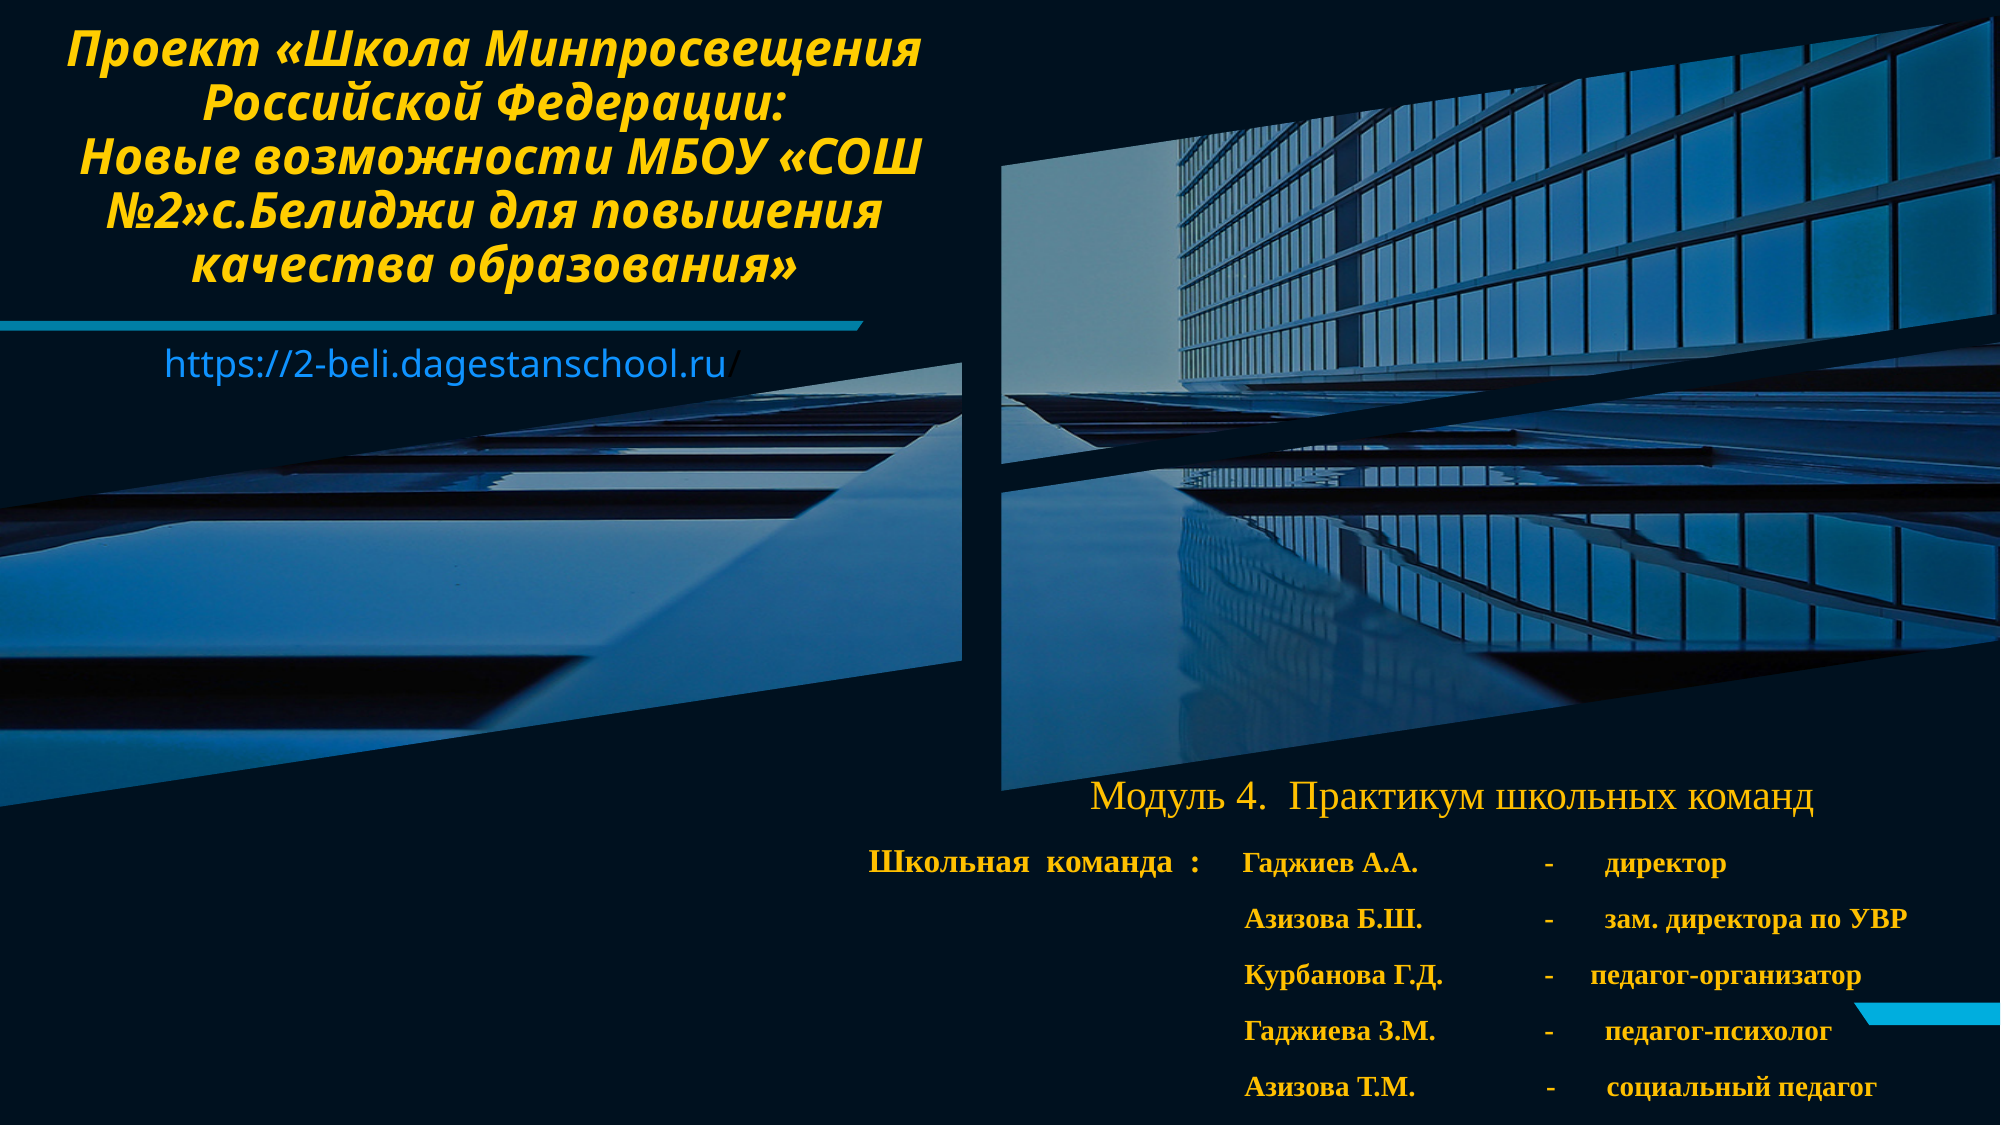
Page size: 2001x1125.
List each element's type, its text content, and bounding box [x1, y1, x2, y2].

picture [138, 741, 151, 746]
text_box Модуль 4. Практикум школьных команд Школьная команда : Гаджиев А.А. - директор Азизова Б.Ш. - зам. директора по УВР Курбанова Г.Д. - педагог-организатор Гаджиева З.М. - педагог-психолог Азизова Т.М. - социальный педагог [779, 807, 1956, 1125]
picture [26, 733, 53, 739]
picture [0, 15, 2000, 807]
